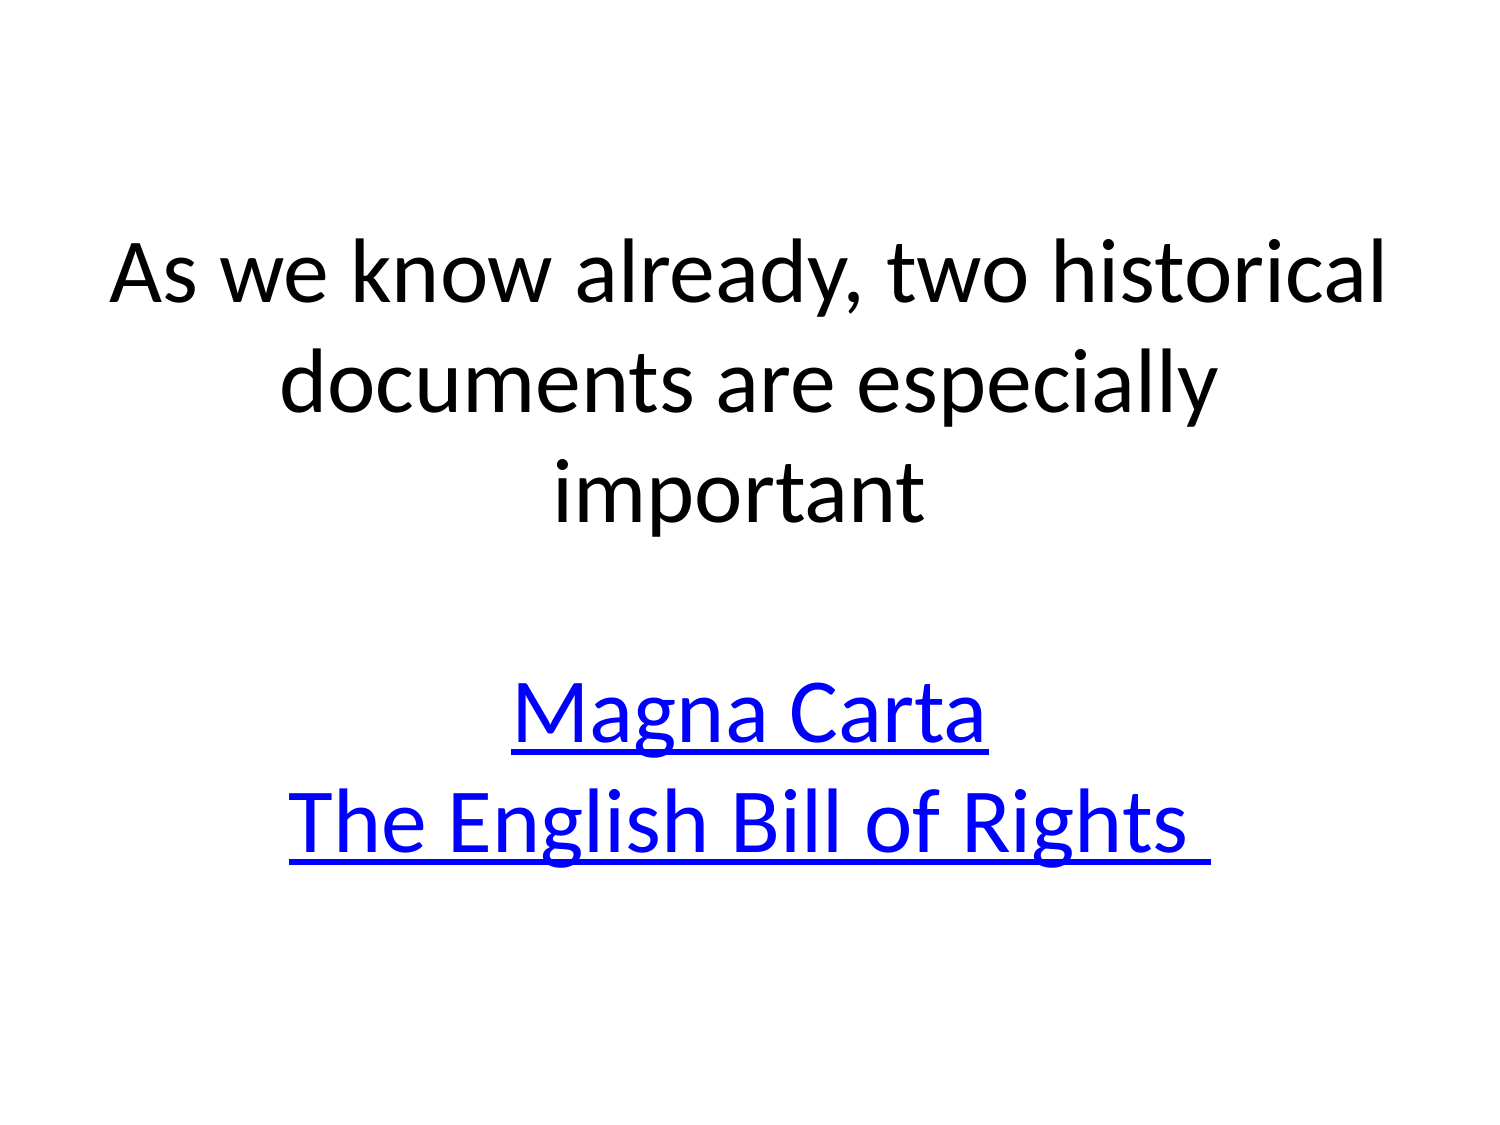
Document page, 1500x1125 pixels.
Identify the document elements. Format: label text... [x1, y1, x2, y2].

title As we know already, two historical documents are especially important Magna Carta The English Bill of Rights [75, 45, 1425, 1038]
